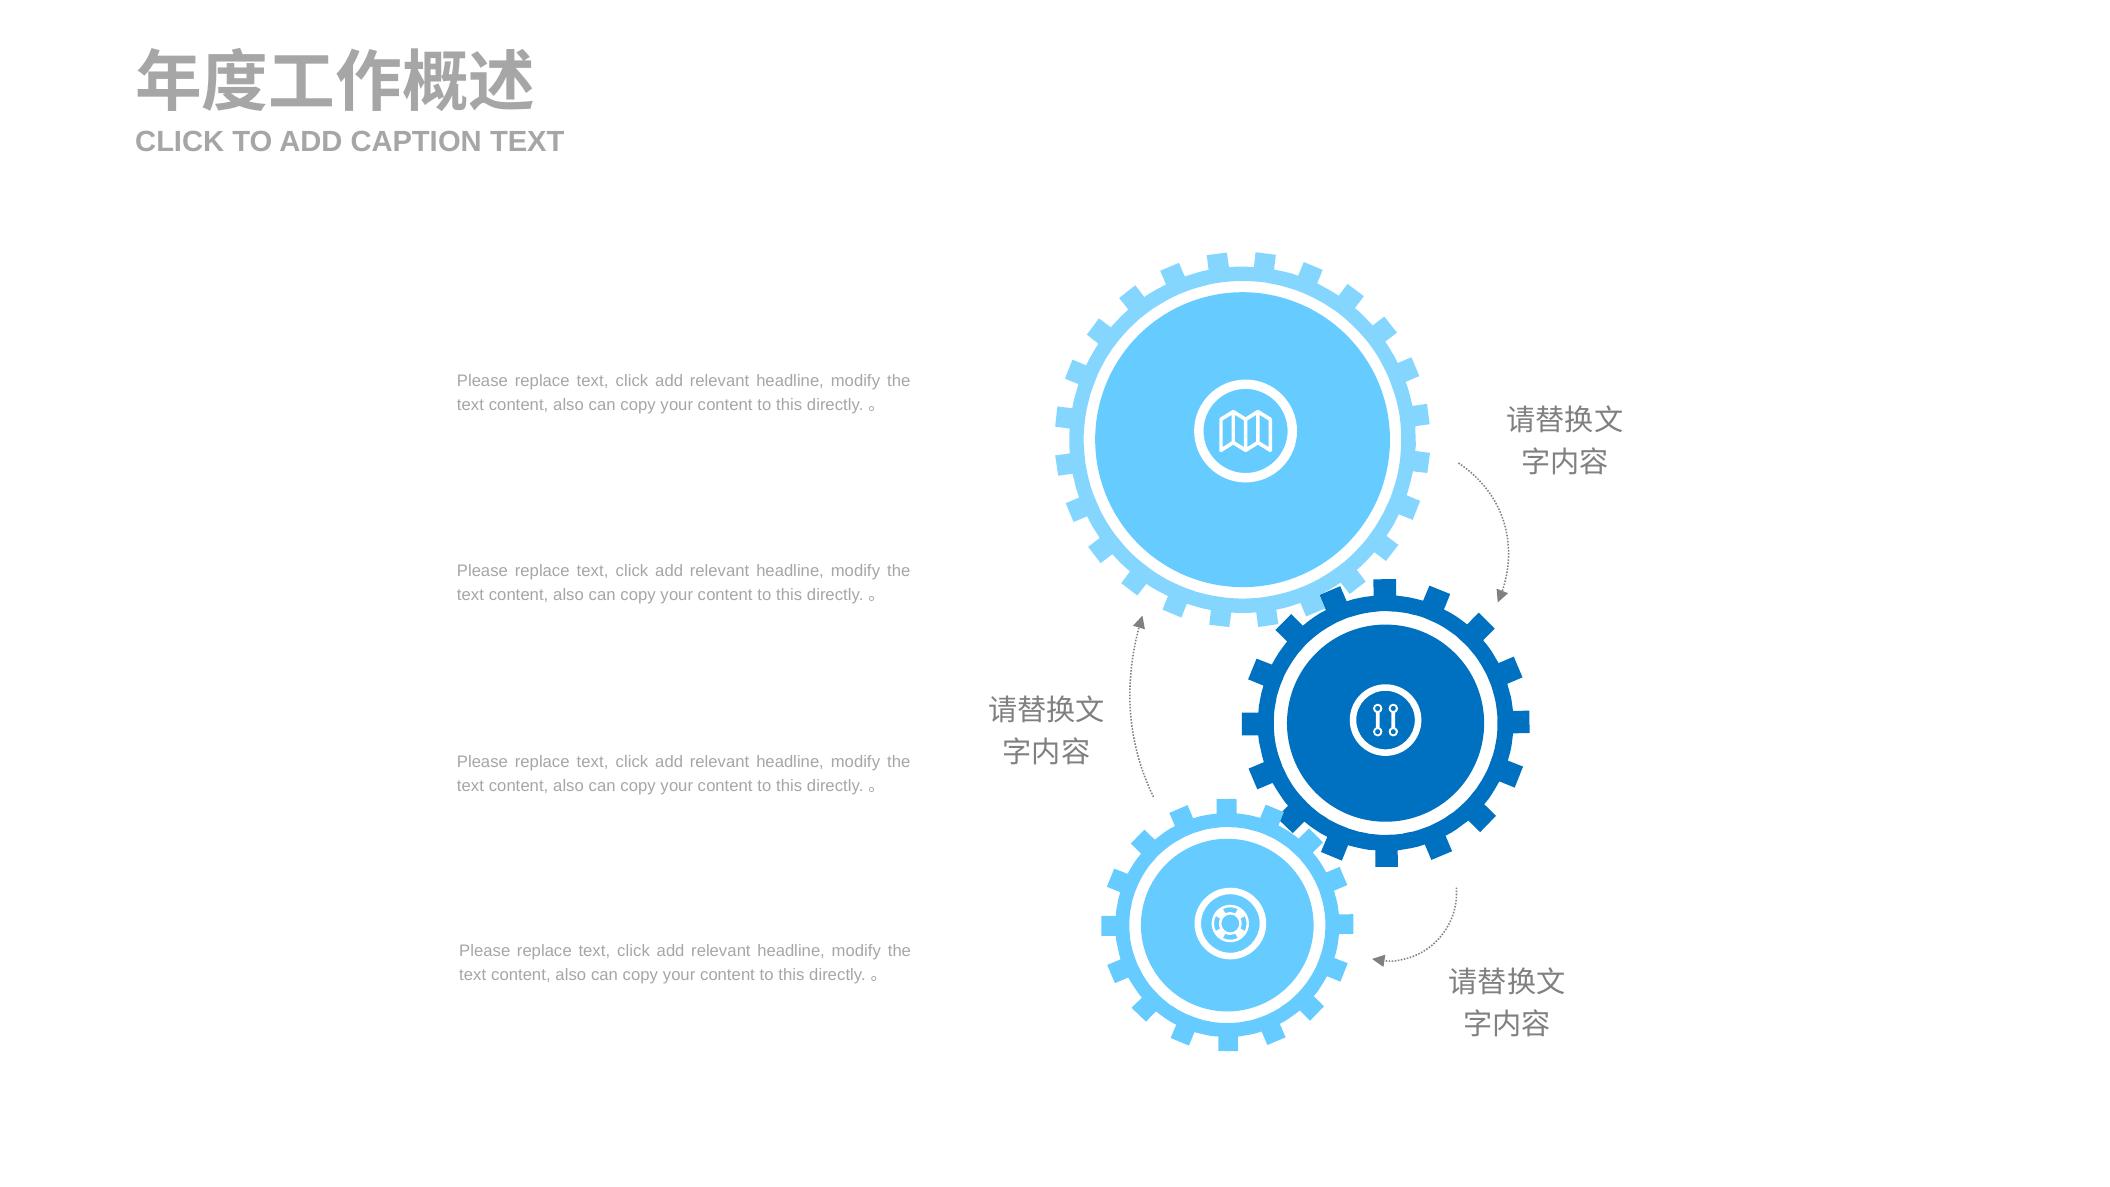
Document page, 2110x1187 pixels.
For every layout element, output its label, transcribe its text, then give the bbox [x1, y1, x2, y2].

text_box Please replace text, click add relevant headline, modify the text content, also can copy your content to this directly.。 [444, 928, 939, 991]
text_box Please replace text, click add relevant headline, modify the text content, also can copy your content to this directly.。 [439, 357, 929, 446]
text_box CLICK TO ADD CAPTION TEXT [135, 122, 596, 158]
text_box 请替换文字内容 [1425, 947, 1589, 1032]
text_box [1194, 379, 1298, 483]
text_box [1194, 887, 1267, 960]
text_box Please replace text, click add relevant headline, modify the text content, also can copy your content to this directly.。 [439, 737, 896, 827]
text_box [1349, 684, 1422, 756]
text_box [896, 368, 1669, 902]
text_box Please replace text, click add relevant headline, modify the text content, also can copy your content to this directly.。 [439, 547, 896, 636]
text_box 年度工作概述 [135, 38, 596, 119]
